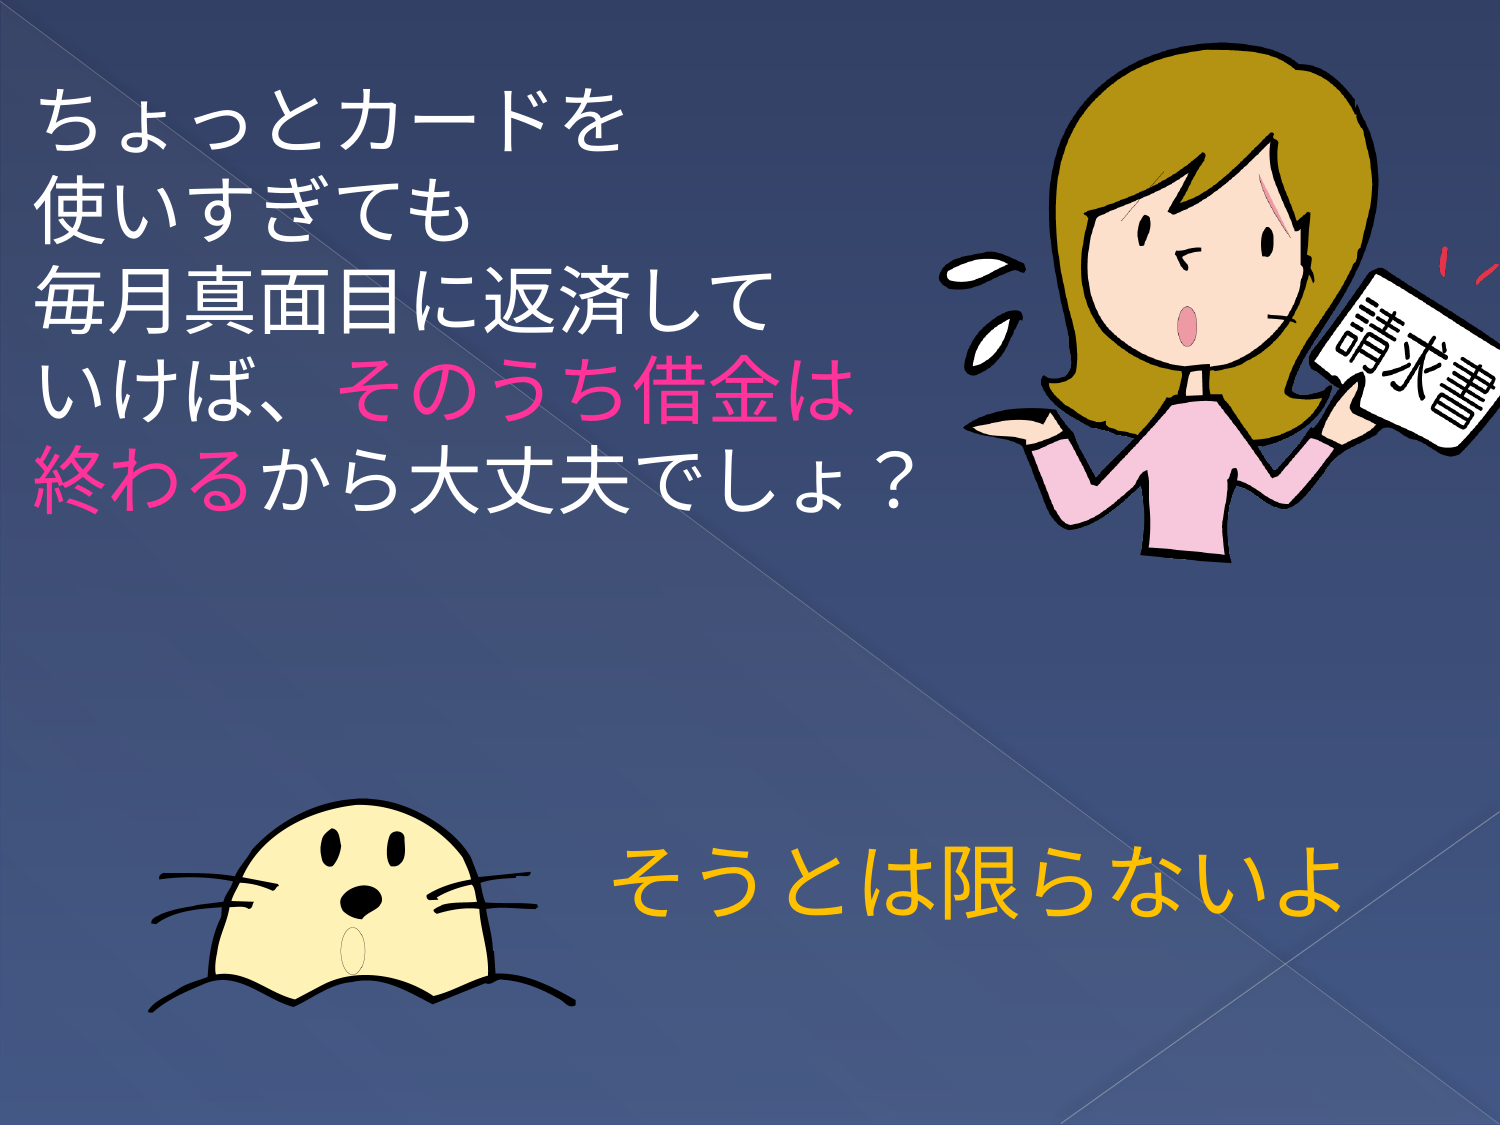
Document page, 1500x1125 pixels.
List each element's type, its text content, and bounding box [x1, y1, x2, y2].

text_box ちょっとカードを 使いすぎても 毎月真面目に返済して いけば、そのうち借金は 終わるから大丈夫でしょ？ [17, 66, 929, 532]
picture [147, 798, 576, 1014]
picture [938, 42, 1500, 563]
text_box そうとは限らないよ [590, 822, 1368, 938]
